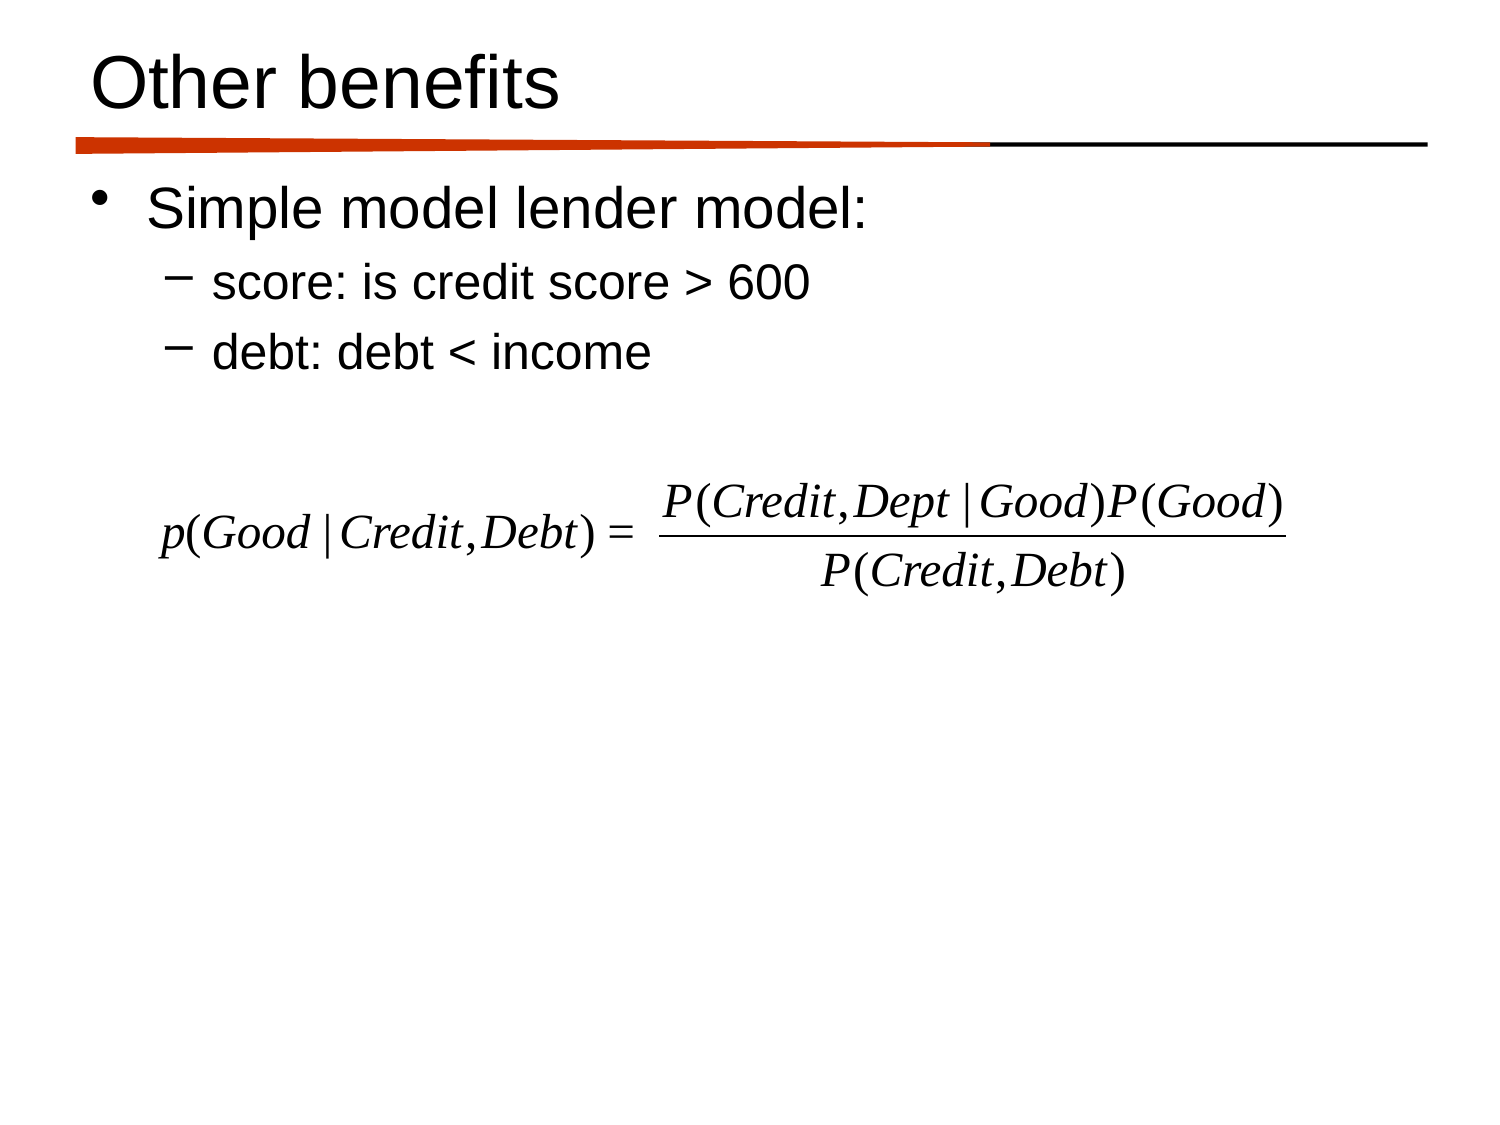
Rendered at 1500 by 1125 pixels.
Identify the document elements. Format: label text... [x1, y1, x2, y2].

title Other benefits [74, 24, 1426, 133]
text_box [148, 474, 1292, 602]
list Simple model lender model: score: is credit score > 600 debt: debt < income [74, 162, 1426, 1006]
